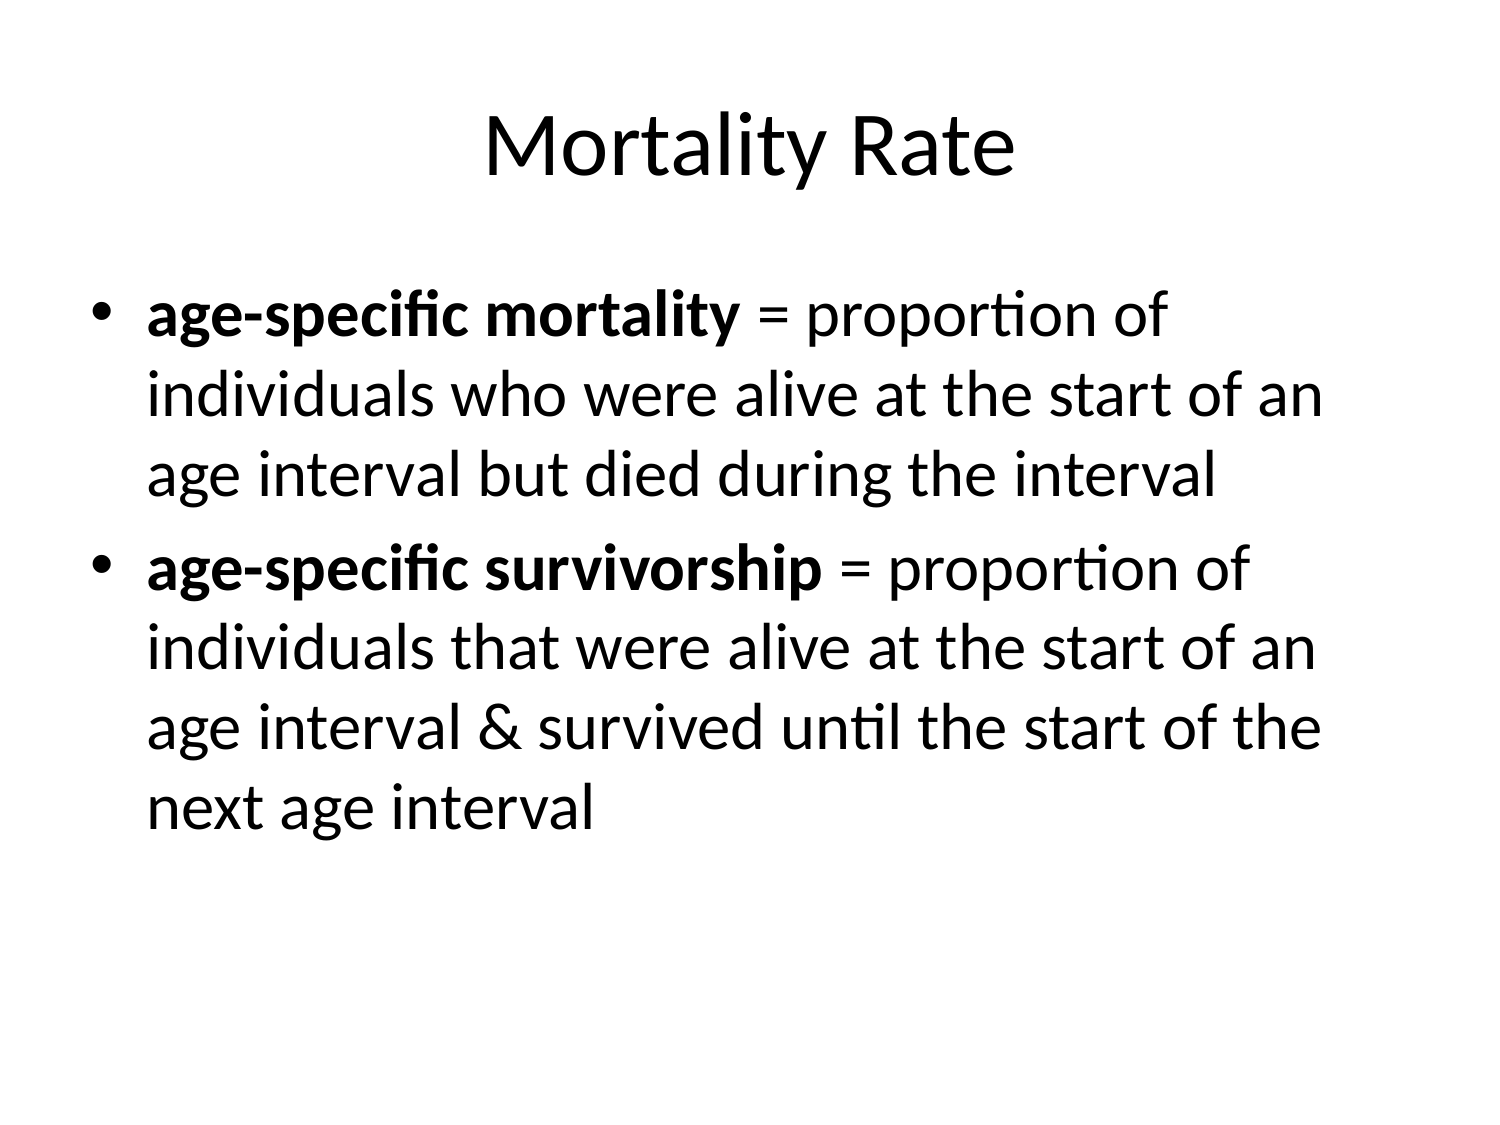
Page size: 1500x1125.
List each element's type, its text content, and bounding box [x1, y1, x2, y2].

list age-specific mortality = proportion of individuals who were alive at the start of an age interval but died during the interval age-specific survivorship = proportion of individuals that were alive at the start of an age interval & survived until the start of the next age interval [75, 262, 1425, 1005]
title Mortality Rate [75, 45, 1425, 233]
